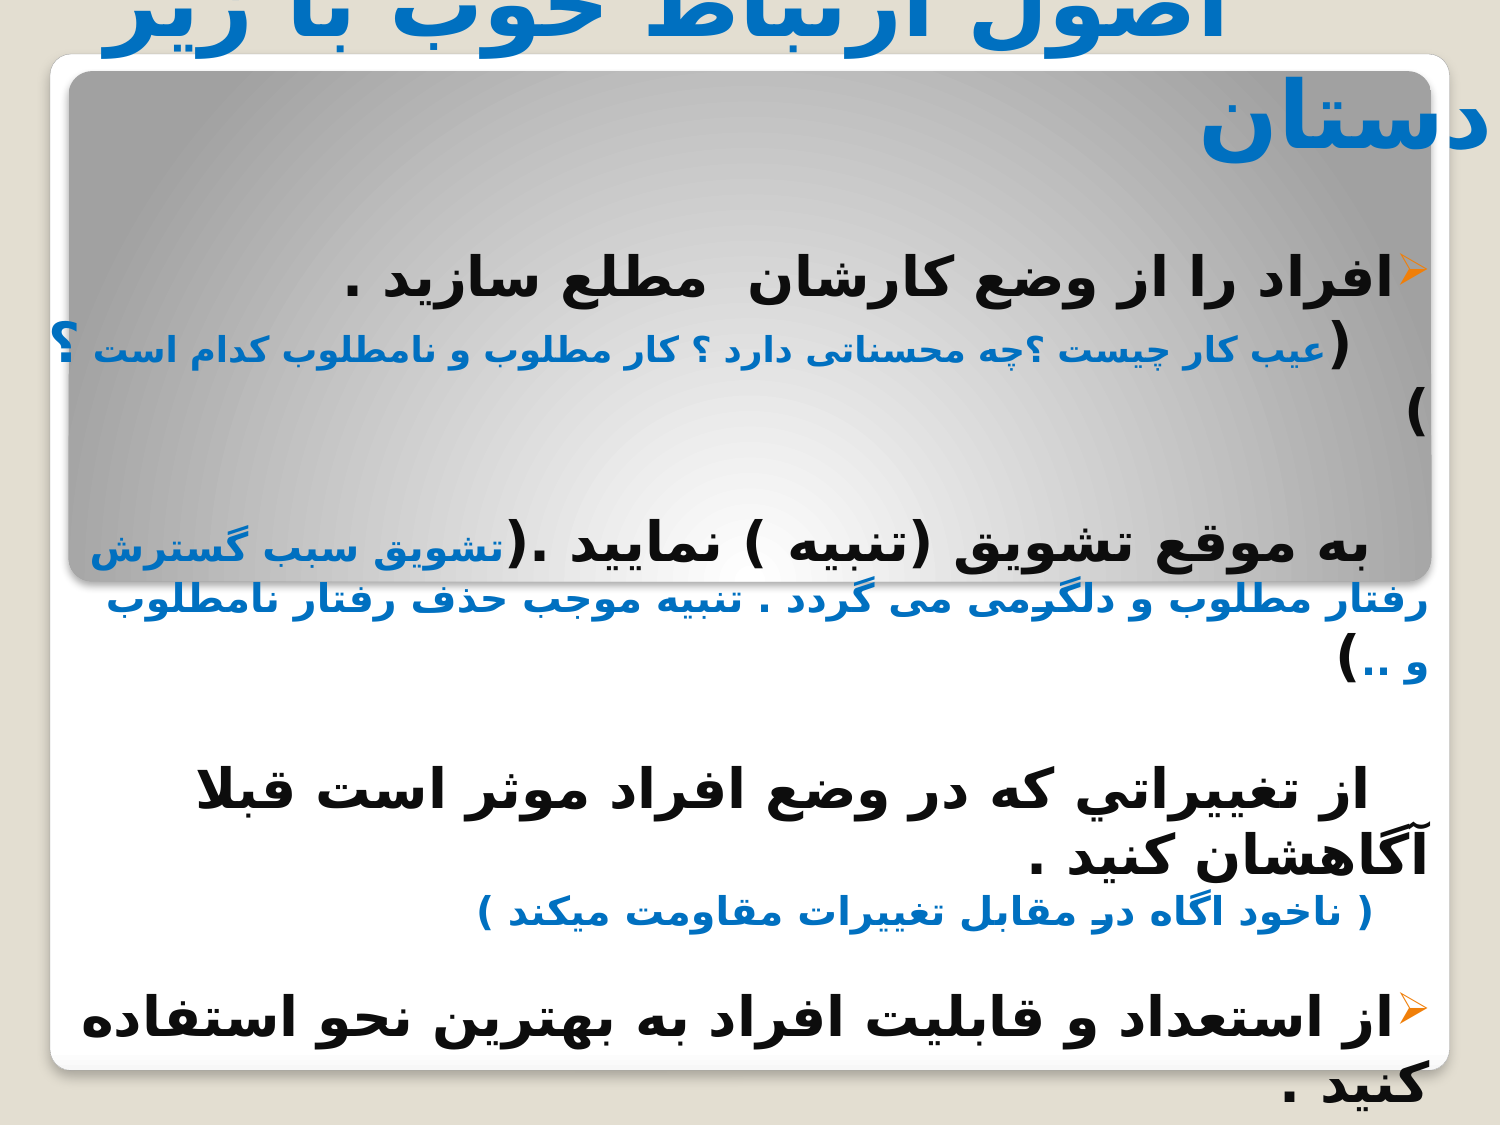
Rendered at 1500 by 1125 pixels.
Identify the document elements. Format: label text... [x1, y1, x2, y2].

subtitle افراد را از وضع كارشان مطلع سازيد . (عیب کار چیست ؟چه محسناتی دارد ؟ کار مطلوب و نامطلوب کدام است ؟ ) به موقع تشويق (تنبيه ) نماييد .(تشویق سبب گسترش رفتار مطلوب و دلگرمی می گردد . تنبیه موجب حذف رفتار نامطلوب و ..) از تغييراتي كه در وضع افراد موثر است قبلا آگاهشان كنيد . ( ناخود اگاه در مقابل تغییرات مقاومت میکند ) از استعداد و قابليت افراد به بهترين نحو استفاده كنيد . [0, 174, 1450, 1125]
title اصول ارتباط خوب با زير دستان [0, 0, 1500, 175]
